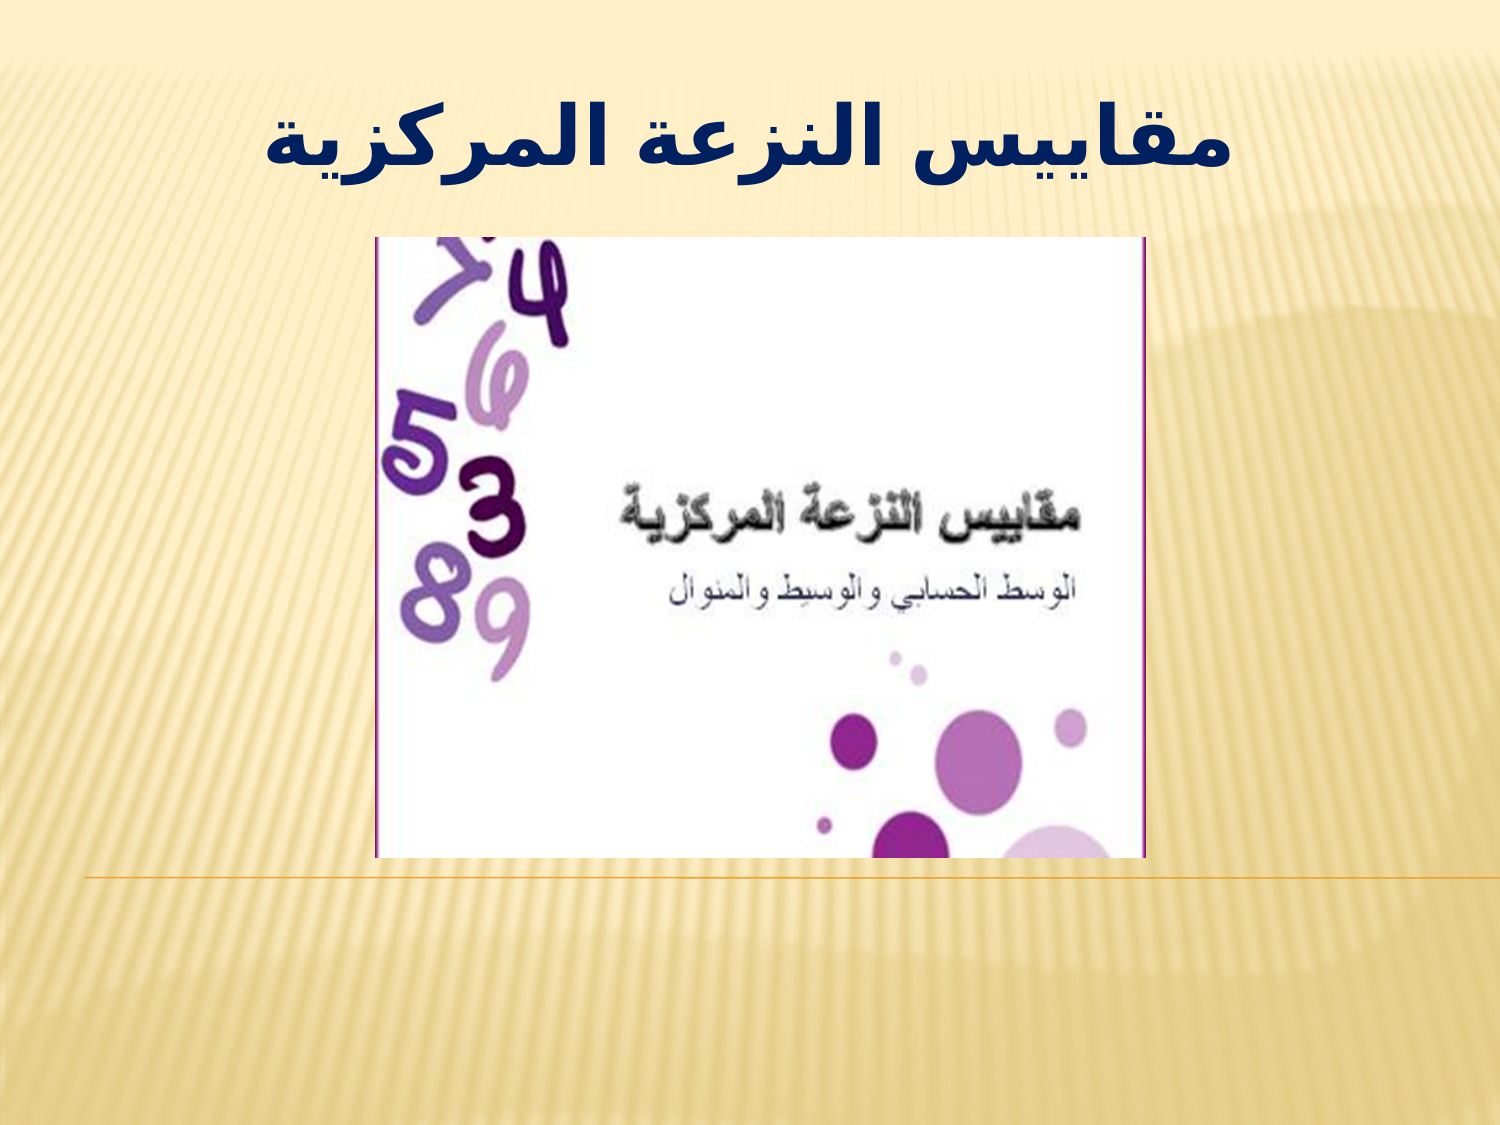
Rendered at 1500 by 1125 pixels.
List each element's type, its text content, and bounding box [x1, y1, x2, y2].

title مقاييس النزعة المركزية [56, 75, 1444, 221]
picture [374, 237, 1147, 858]
